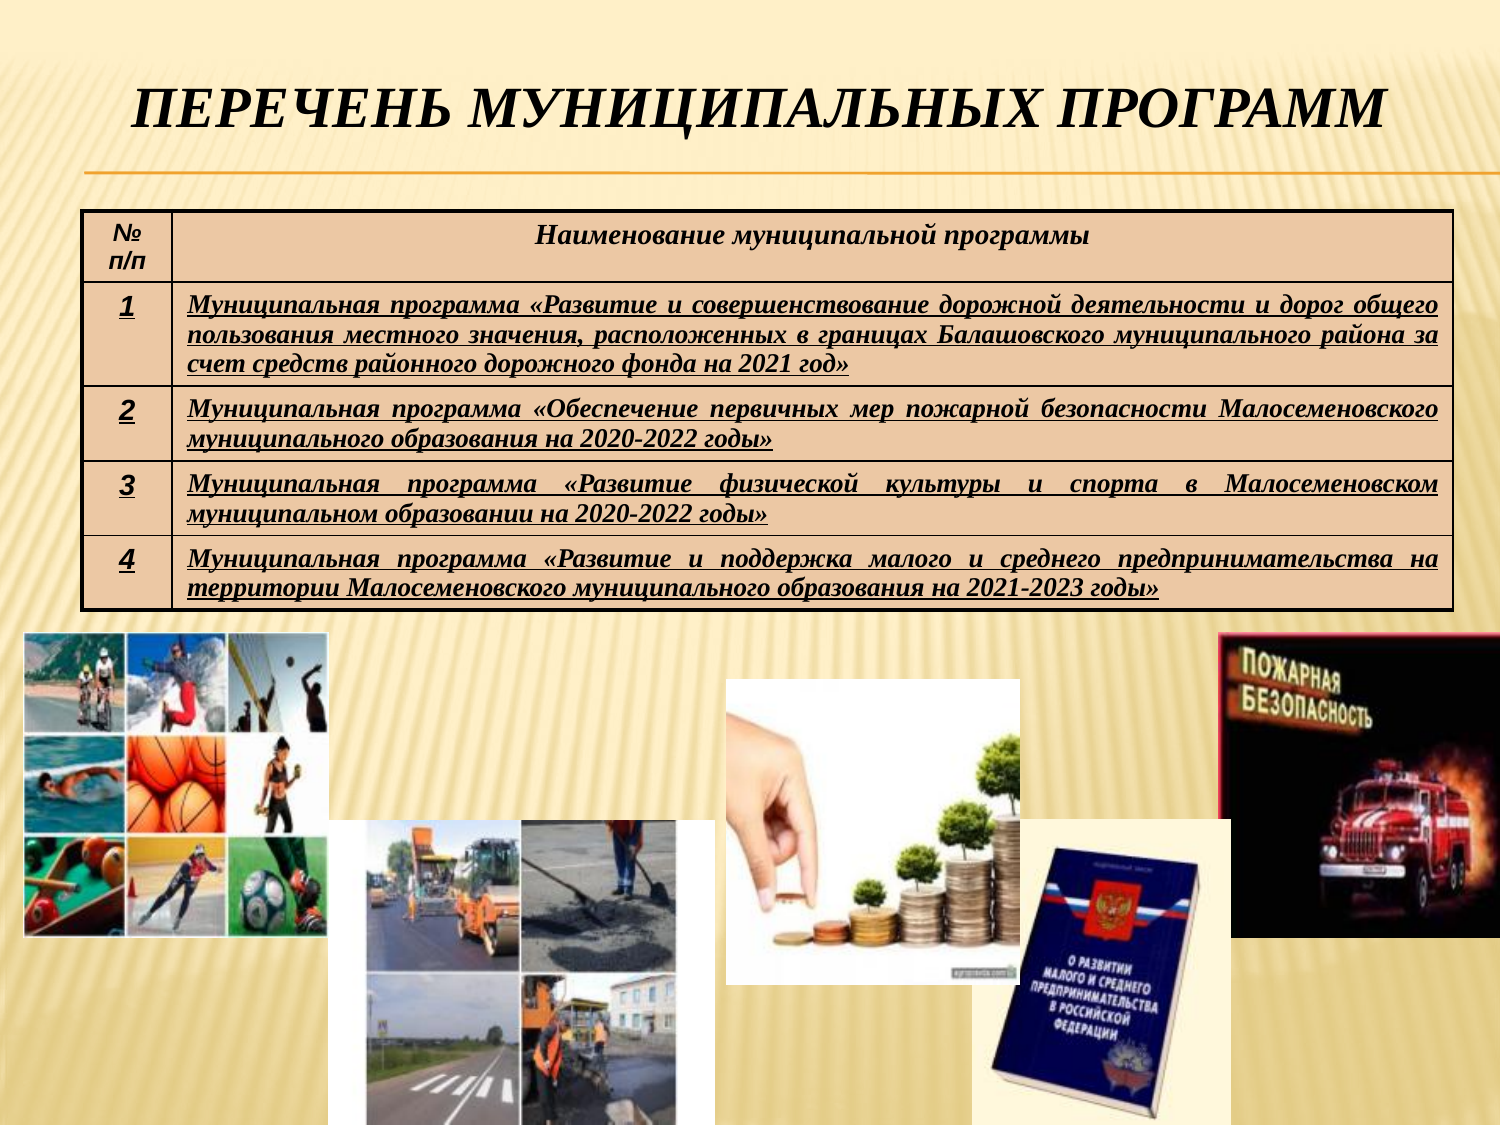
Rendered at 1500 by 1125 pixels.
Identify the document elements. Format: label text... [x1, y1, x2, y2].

picture [726, 632, 1500, 1125]
table_cell 4 [84, 536, 171, 608]
title Перечень муниципальных программ [46, 35, 1472, 173]
picture [23, 632, 716, 1125]
table_cell Муниципальная программа «Развитие физической культуры и спорта в Малосеменовском муниципальном образовании на 2020-2022 годы» [173, 462, 1452, 535]
table_cell 2 [84, 387, 171, 460]
table_cell Муниципальная программа «Обеспечение первичных мер пожарной безопасности Малосеменовского муниципального образования на 2020-2022 годы» [173, 387, 1452, 460]
table_header № п/п [84, 213, 171, 281]
table_cell Муниципальная программа «Развитие и поддержка малого и среднего предпринимательства на территории Малосеменовского муниципального образования на 2021-2023 годы» [173, 536, 1452, 608]
table_cell Муниципальная программа «Развитие и совершенствование дорожной деятельности и дорог общего пользования местного значения, расположенных в границах Балашовского муниципального района за счет средств районного дорожного фонда на 2021 год» [173, 283, 1452, 385]
table_cell 1 [84, 283, 171, 385]
table_cell 3 [84, 462, 171, 535]
table_header Наименование муниципальной программы [173, 213, 1452, 281]
